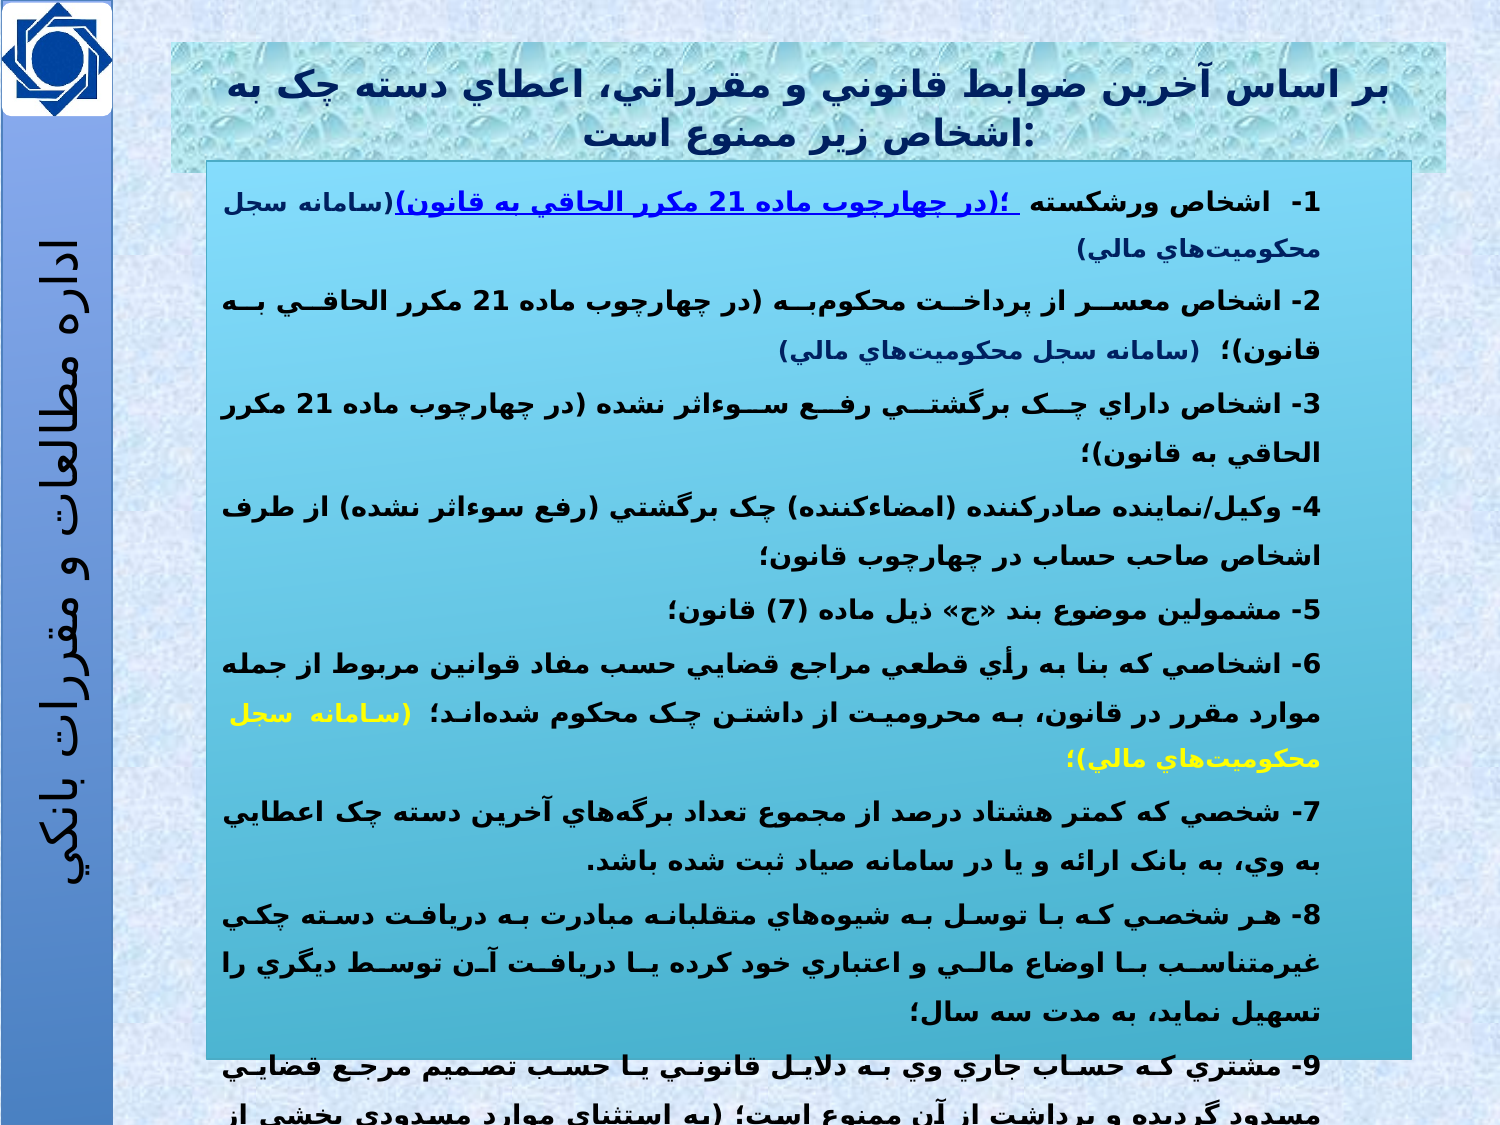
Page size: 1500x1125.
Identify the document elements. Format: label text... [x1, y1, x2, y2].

picture [0, 0, 1500, 1125]
subtitle 1- اشخاص ورشکسته (در چهارچوب ماده 21 مکرر الحاقي به قانون)؛ (سامانه سجل محکوميت‌هاي مالي) 2- اشخاص معسر از پرداخت محکوم‌به (در چهارچوب ماده 21 مکرر الحاقي به قانون)؛ (سامانه سجل محکوميت‌هاي مالي) 3- اشخاص داراي چک برگشتي رفع سوءاثر نشده (در چهارچوب ماده 21 مکرر الحاقي به قانون)؛ 4- وکيل/نماينده صادرکننده (امضاء‌کننده) چک برگشتي (رفع سوءاثر نشده) از طرف اشخاص صاحب حساب در چهارچوب قانون؛ 5- مشمولين موضوع بند «ج» ذيل ماده (7) قانون؛ 6- اشخاصي که بنا به رأي قطعي مراجع قضايي حسب مفاد قوانين مربوط از جمله موارد مقرر در قانون، به محروميت از داشتن چک محکوم شده‌اند؛ (سامانه سجل محکوميت‌هاي مالي)؛ 7- شخصي که کمتر هشتاد درصد از مجموع تعداد برگه‌هاي آخرين دسته چک اعطايي به وي، به بانک ارائه و يا در سامانه صياد ثبت شده باشد. 8- هر شخصي که با توسل به شيوه‌هاي متقلبانه مبادرت به دريافت دسته چکي غيرمتناسب با اوضاع مالي و اعتباري خود کرده يا دريافت آن توسط ديگري را تسهيل نمايد، به مدت سه سال؛ 9- مشتري که حساب جاري وي به دلايل قانوني يا حسب تصميم مرجع قضايي مسدود گرديده و برداشت از آن ممنوع است؛ (به استثناي موارد مسدودي بخشي از موجودي حساب) (سامانه سجل محکوميت‌هاي مالي) 10- اشخاص ورشکسته، معسر از پرداخت محکوم به يا داراي چک برگشتي رفع سوءاثر نشده که به وکالت يا نمايندگي از طرف صاحب حساب اعم از شخص حقيقي يا حقوقي اقدام مي‌کنند (در چهارچوب ماده 21 مکرر الحاقي به قانون)؛ [206, 160, 1412, 1060]
title بر اساس آخرين ضوابط قانوني و مقرراتي، اعطاي دسته چک به اشخاص زير ممنوع است: [171, 42, 1447, 173]
